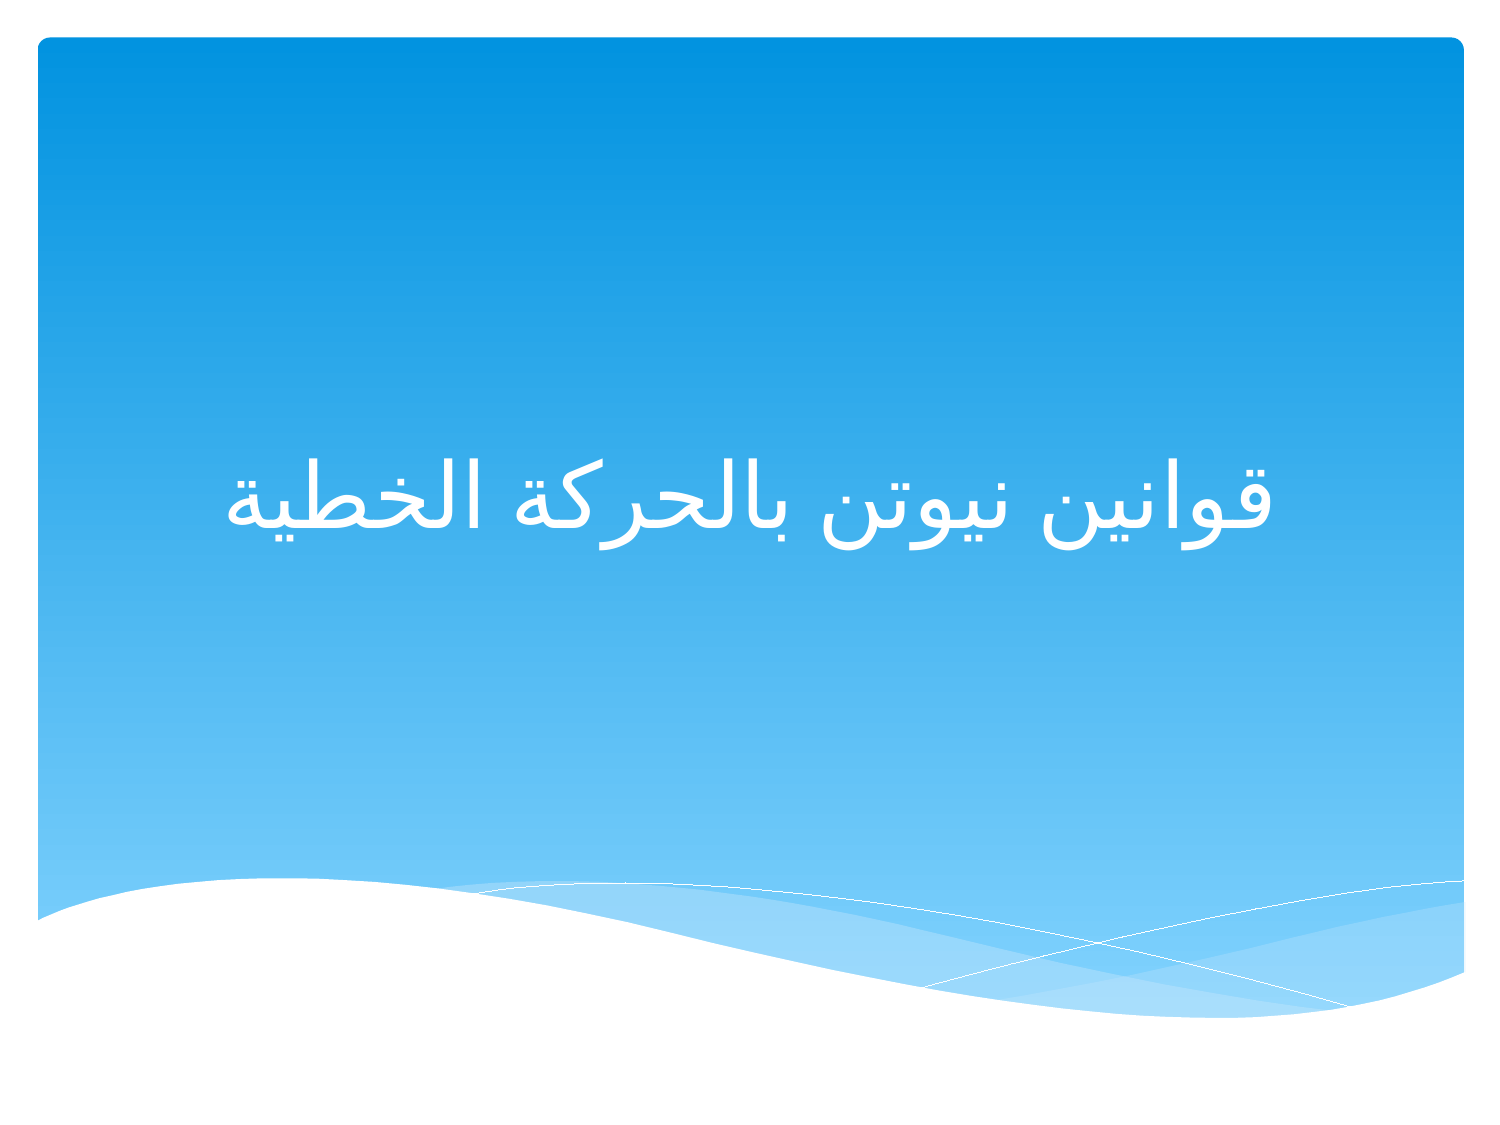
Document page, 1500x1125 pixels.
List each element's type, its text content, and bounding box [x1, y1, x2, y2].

title قوانين نيوتن بالحركة الخطية [112, 262, 1388, 555]
